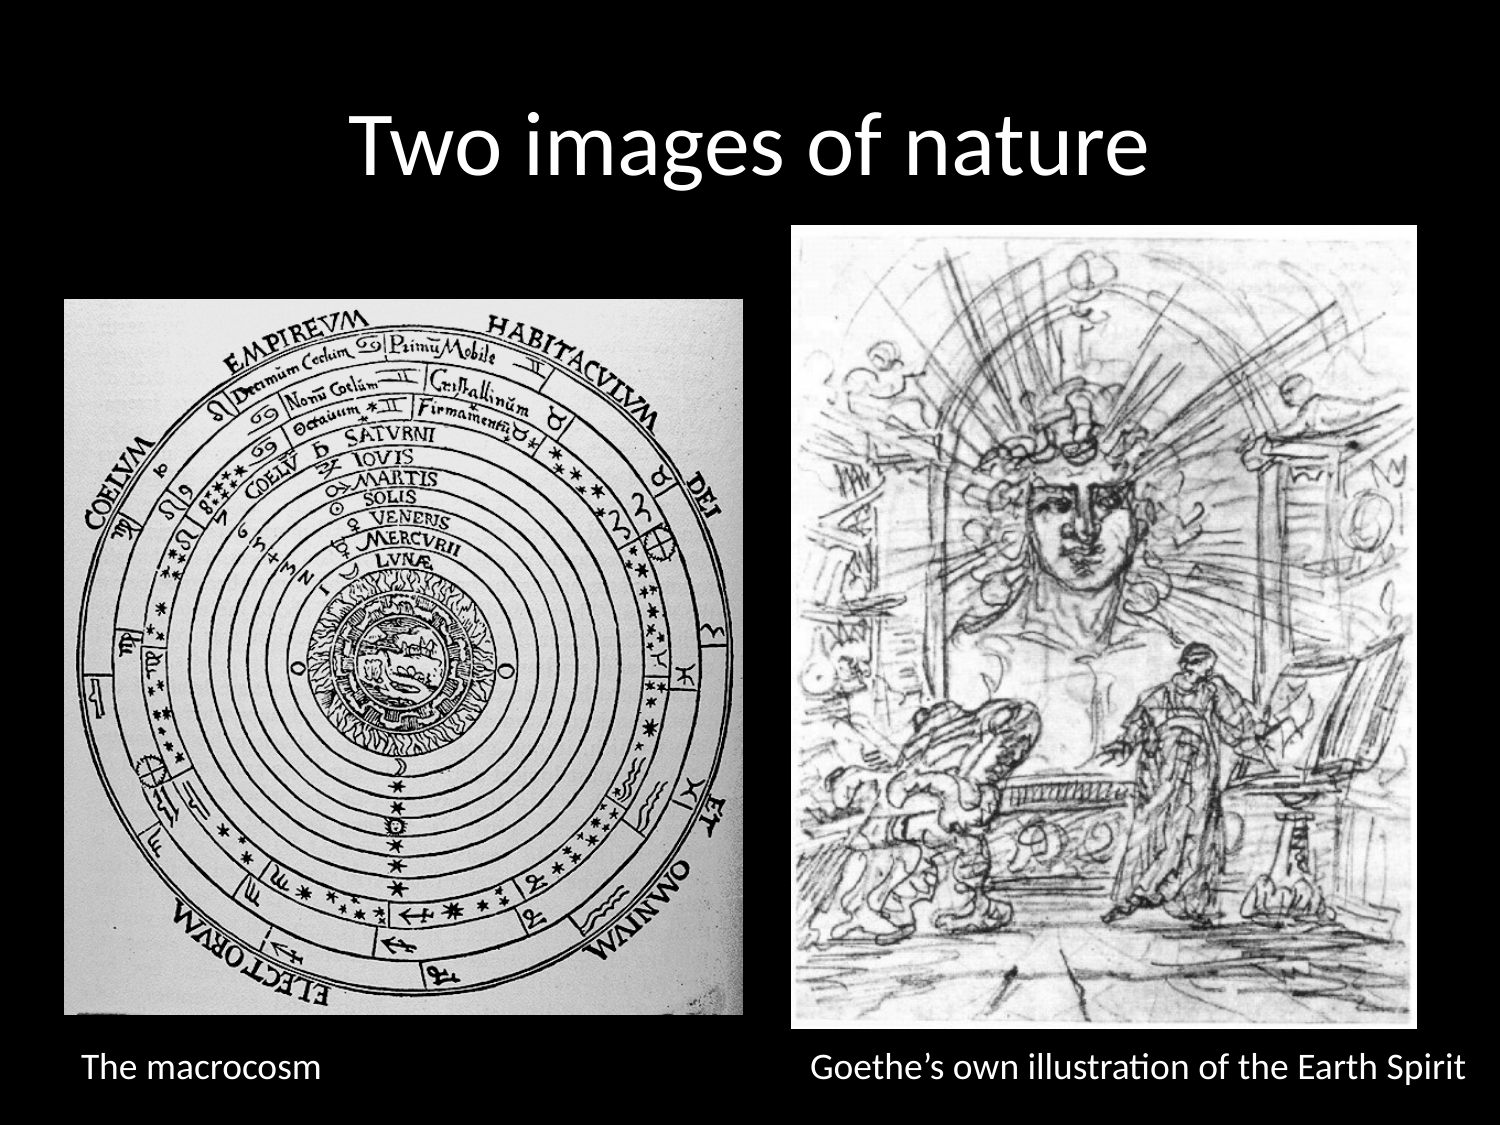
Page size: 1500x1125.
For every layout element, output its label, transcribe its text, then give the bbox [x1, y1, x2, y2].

picture [790, 225, 1417, 1029]
title Two images of nature [75, 45, 1425, 233]
text_box Goethe’s own illustration of the Earth Spirit [795, 1034, 1482, 1095]
picture [64, 298, 744, 1015]
text_box The macrocosm [66, 1034, 338, 1095]
